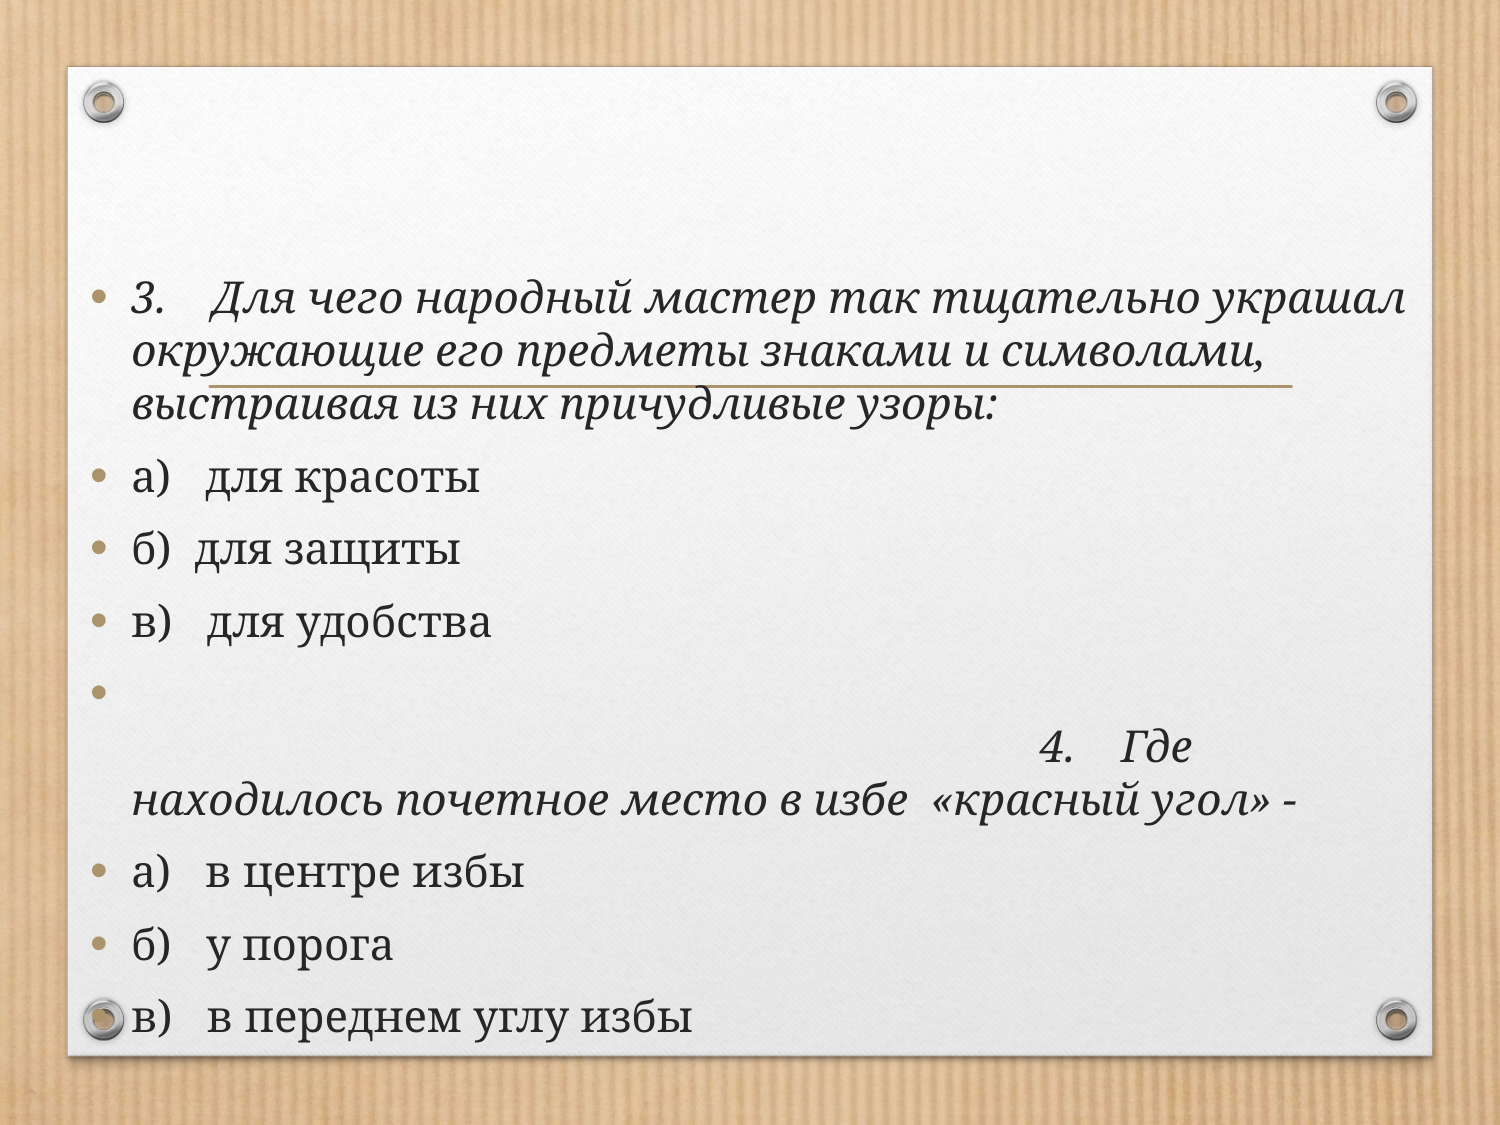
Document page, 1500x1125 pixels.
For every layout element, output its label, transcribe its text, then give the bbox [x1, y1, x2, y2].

list 3. Для чего народный мастер так тщательно украшал окружающие его предметы знаками и символами, выстраивая из них причудливые узоры: а) для красоты б) для защиты в) для удобства 4. Где находилось почетное место в избе «красный угол» - а) в центре избы б) у порога в) в переднем углу избы [75, 262, 1425, 1059]
picture [0, 0, 1500, 1125]
